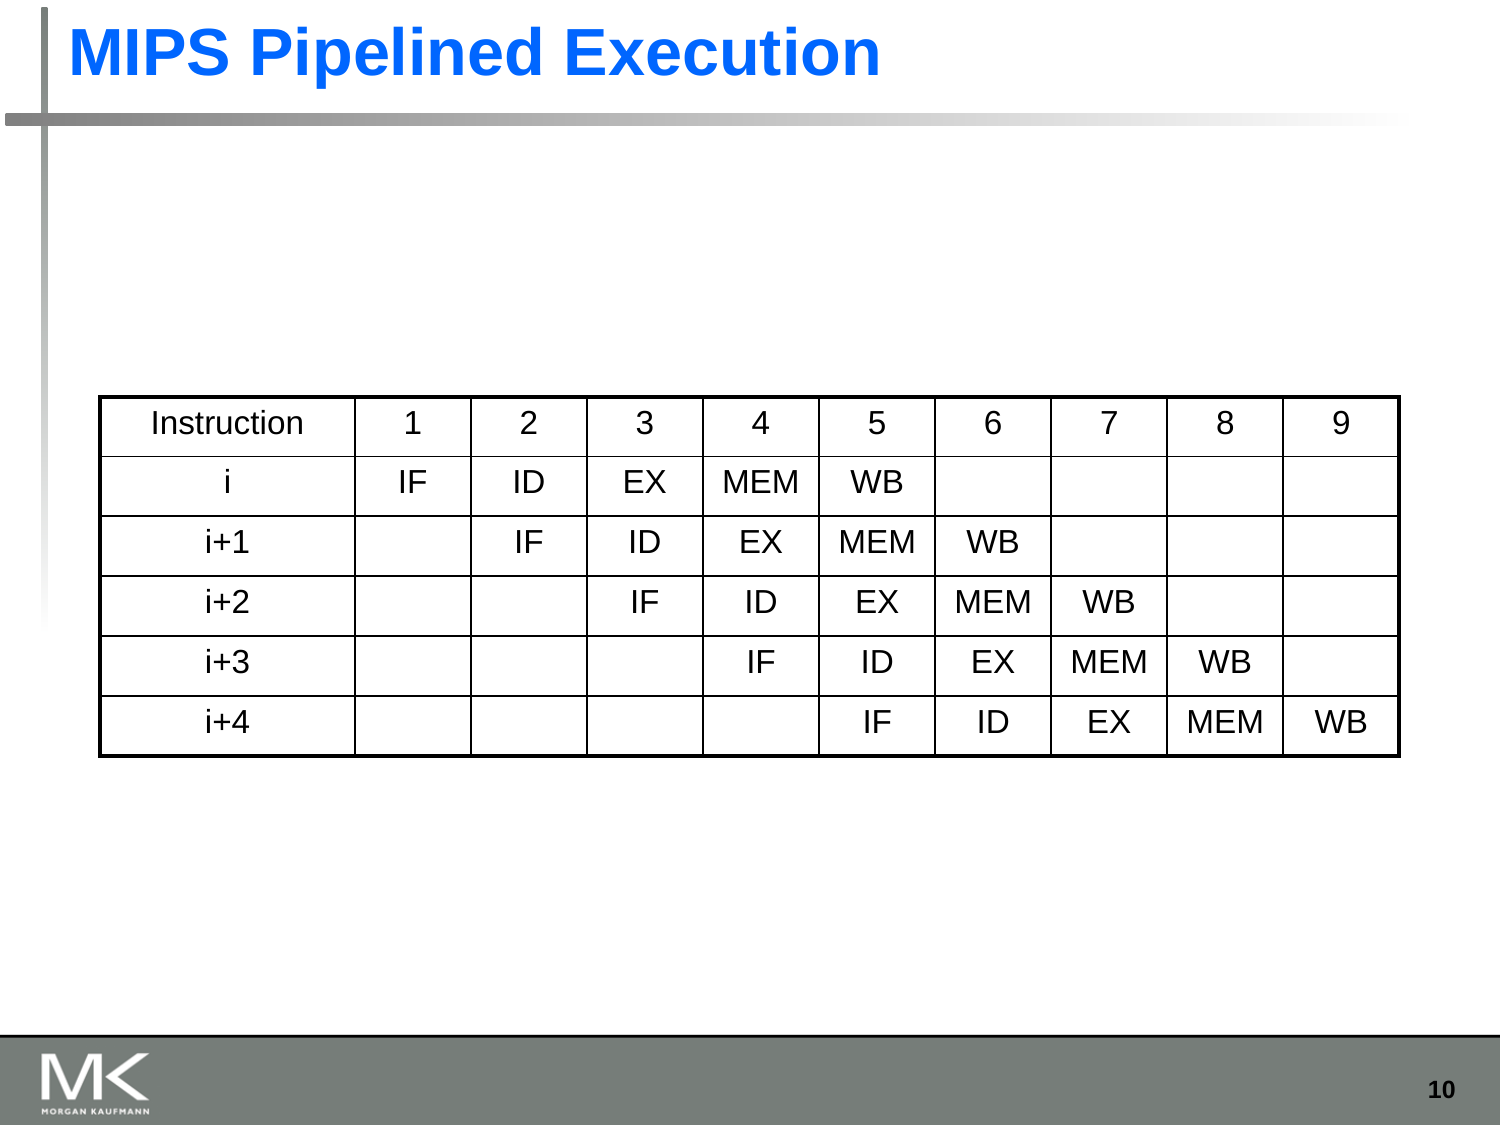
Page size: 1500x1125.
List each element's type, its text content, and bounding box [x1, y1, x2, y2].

table_cell [472, 637, 586, 695]
table_cell IF [820, 697, 934, 754]
table_cell EX [820, 577, 934, 635]
table_cell i+3 [102, 637, 354, 695]
table_cell MEM [704, 457, 818, 515]
table_cell [1284, 457, 1397, 515]
title MIPS Pipelined Execution [52, 0, 1329, 97]
table_cell ID [704, 577, 818, 635]
table_cell [588, 637, 702, 695]
table_cell IF [356, 457, 470, 515]
table_cell [1052, 517, 1166, 575]
table_cell WB [1284, 697, 1397, 754]
table_cell [1052, 457, 1166, 515]
table_cell IF [704, 637, 818, 695]
table_cell [1284, 637, 1397, 695]
table_cell [356, 517, 470, 575]
table_cell MEM [936, 577, 1050, 635]
table_cell EX [704, 517, 818, 575]
table_cell [356, 637, 470, 695]
table_cell MEM [820, 517, 934, 575]
table_cell WB [1168, 637, 1282, 695]
table_header 3 [588, 399, 702, 456]
table_cell [1284, 517, 1397, 575]
table_cell ID [472, 457, 586, 515]
table_header 6 [936, 399, 1050, 456]
table_header 5 [820, 399, 934, 456]
table_cell MEM [1052, 637, 1166, 695]
table_cell EX [936, 637, 1050, 695]
table_cell [356, 577, 470, 635]
table_cell [356, 697, 470, 754]
table_cell [1168, 577, 1282, 635]
table_cell ID [936, 697, 1050, 754]
table_header Instruction [102, 399, 354, 456]
table_cell IF [588, 577, 702, 635]
table_header 9 [1284, 399, 1397, 456]
table_cell EX [588, 457, 702, 515]
picture [29, 1046, 160, 1123]
table_header 8 [1168, 399, 1282, 456]
table_cell IF [472, 517, 586, 575]
table_cell i+2 [102, 577, 354, 635]
table_cell EX [1052, 697, 1166, 754]
table_cell [1284, 577, 1397, 635]
table_cell i+1 [102, 517, 354, 575]
table_header 1 [356, 399, 470, 456]
table_header 4 [704, 399, 818, 456]
table_cell [472, 697, 586, 754]
table_cell [472, 577, 586, 635]
table_cell WB [820, 457, 934, 515]
table_cell i+4 [102, 697, 354, 754]
table_cell [704, 697, 818, 754]
table_cell [1168, 517, 1282, 575]
table_cell WB [936, 517, 1050, 575]
table_cell MEM [1168, 697, 1282, 754]
table_cell ID [820, 637, 934, 695]
table_cell ID [588, 517, 702, 575]
table_header 2 [472, 399, 586, 456]
table_cell WB [1052, 577, 1166, 635]
table_header 7 [1052, 399, 1166, 456]
table_cell i [102, 457, 354, 515]
table_cell [936, 457, 1050, 515]
table_cell [588, 697, 702, 754]
table_cell [1168, 457, 1282, 515]
